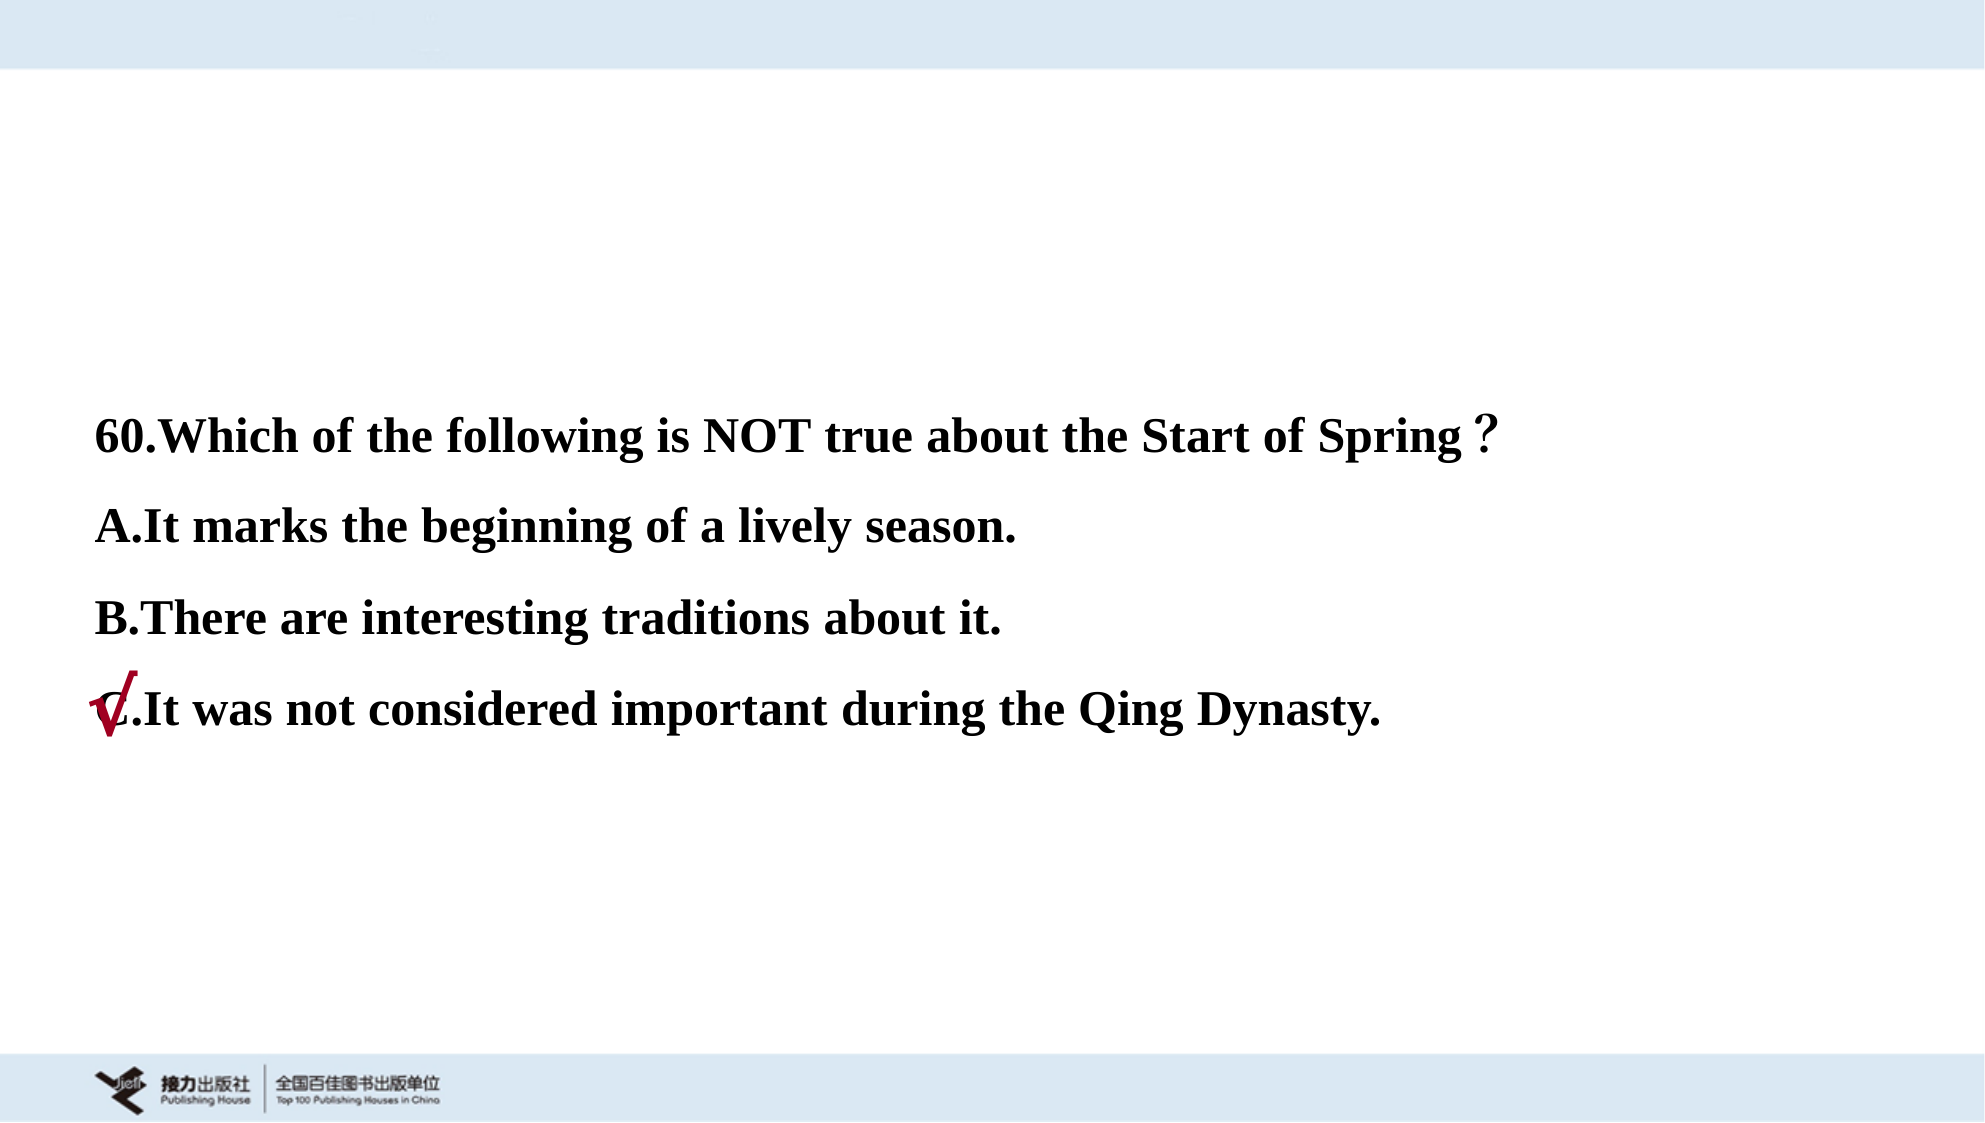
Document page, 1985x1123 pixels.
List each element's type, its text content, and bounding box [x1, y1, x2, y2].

text_box √ [86, 657, 139, 751]
text_box A.It marks the beginning of a lively season. B.There are interesting traditions about it. C.It was not considered important during the Qing Dynasty. [94, 460, 1892, 736]
picture [0, 0, 1985, 1122]
text_box 60.Which of the following is NOT true about the Start of Spring？ [94, 374, 1892, 460]
